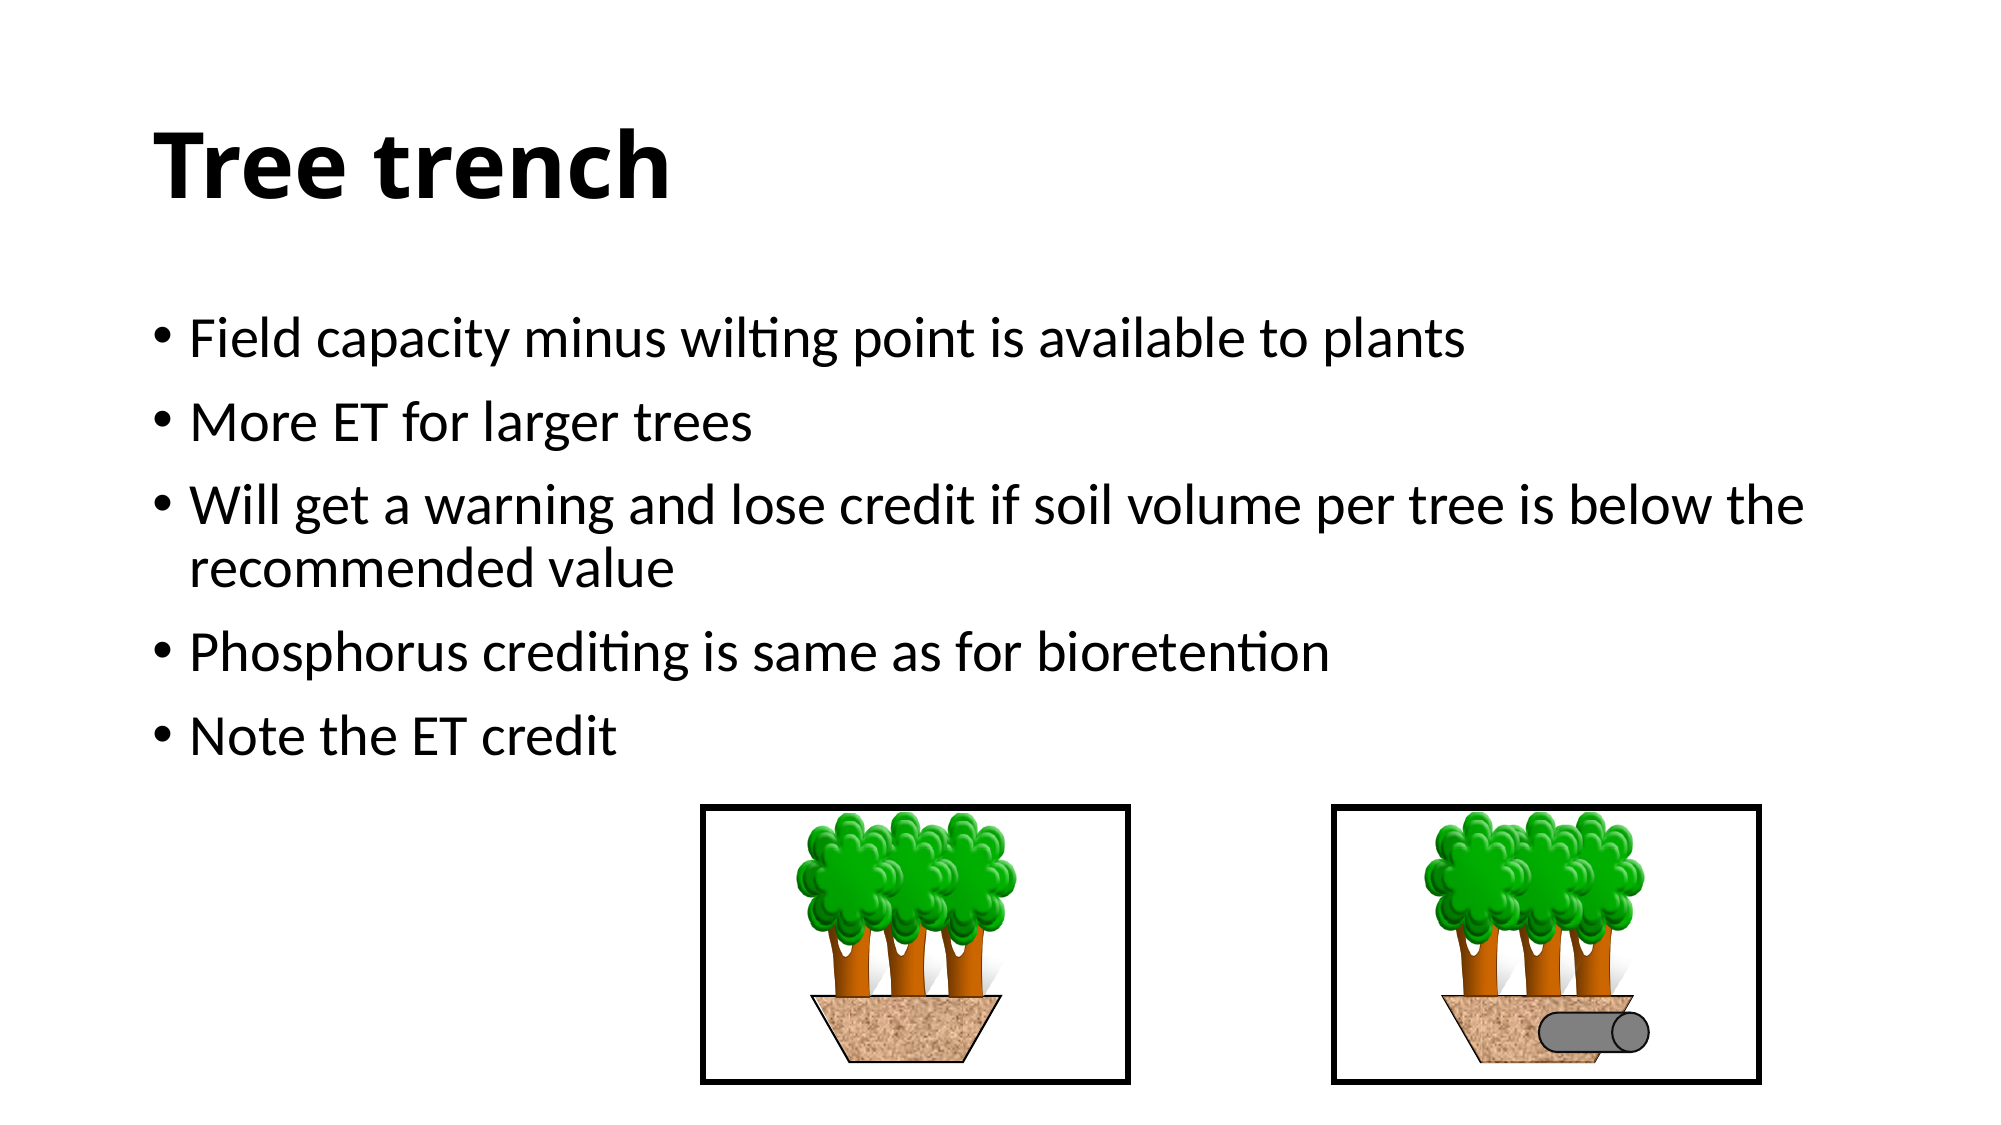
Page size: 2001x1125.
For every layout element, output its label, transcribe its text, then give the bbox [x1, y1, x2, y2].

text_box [702, 807, 1128, 1083]
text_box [1334, 807, 1760, 1083]
title Tree trench [137, 59, 1863, 278]
list Field capacity minus wilting point is available to plants More ET for larger trees Will get a warning and lose credit if soil volume per tree is below the recommended value Phosphorus crediting is same as for bioretention Note the ET credit [137, 299, 1863, 1014]
